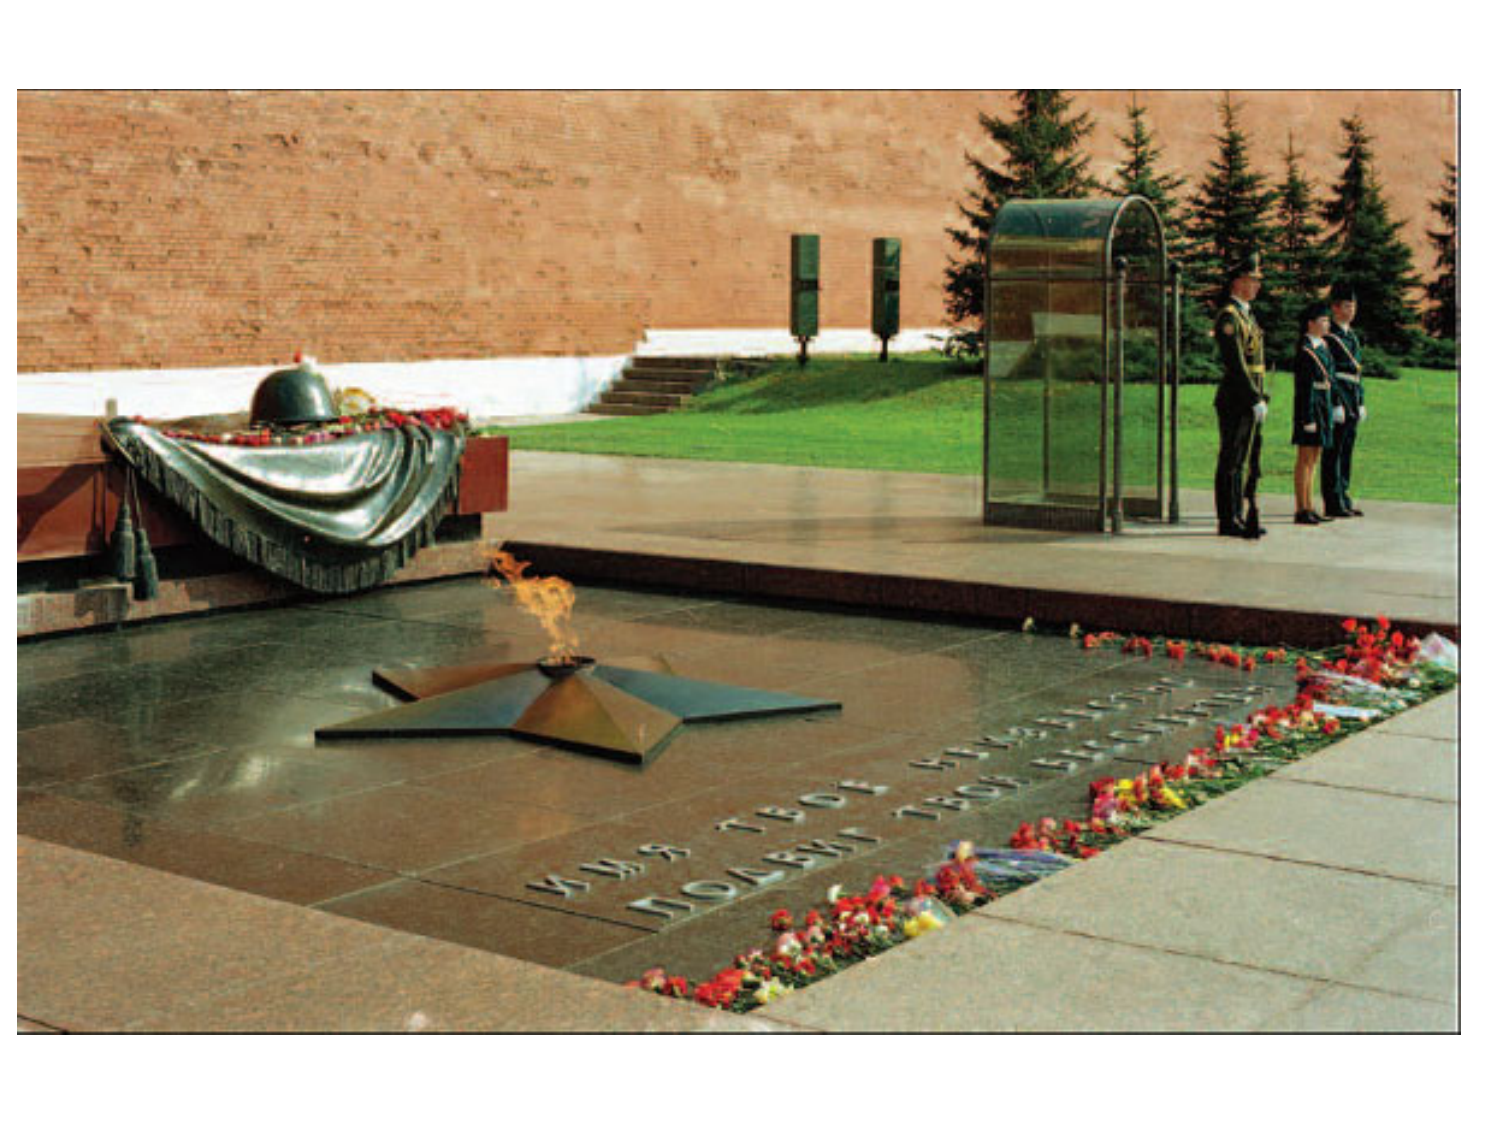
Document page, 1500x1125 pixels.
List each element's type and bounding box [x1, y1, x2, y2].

picture [17, 89, 1461, 1036]
